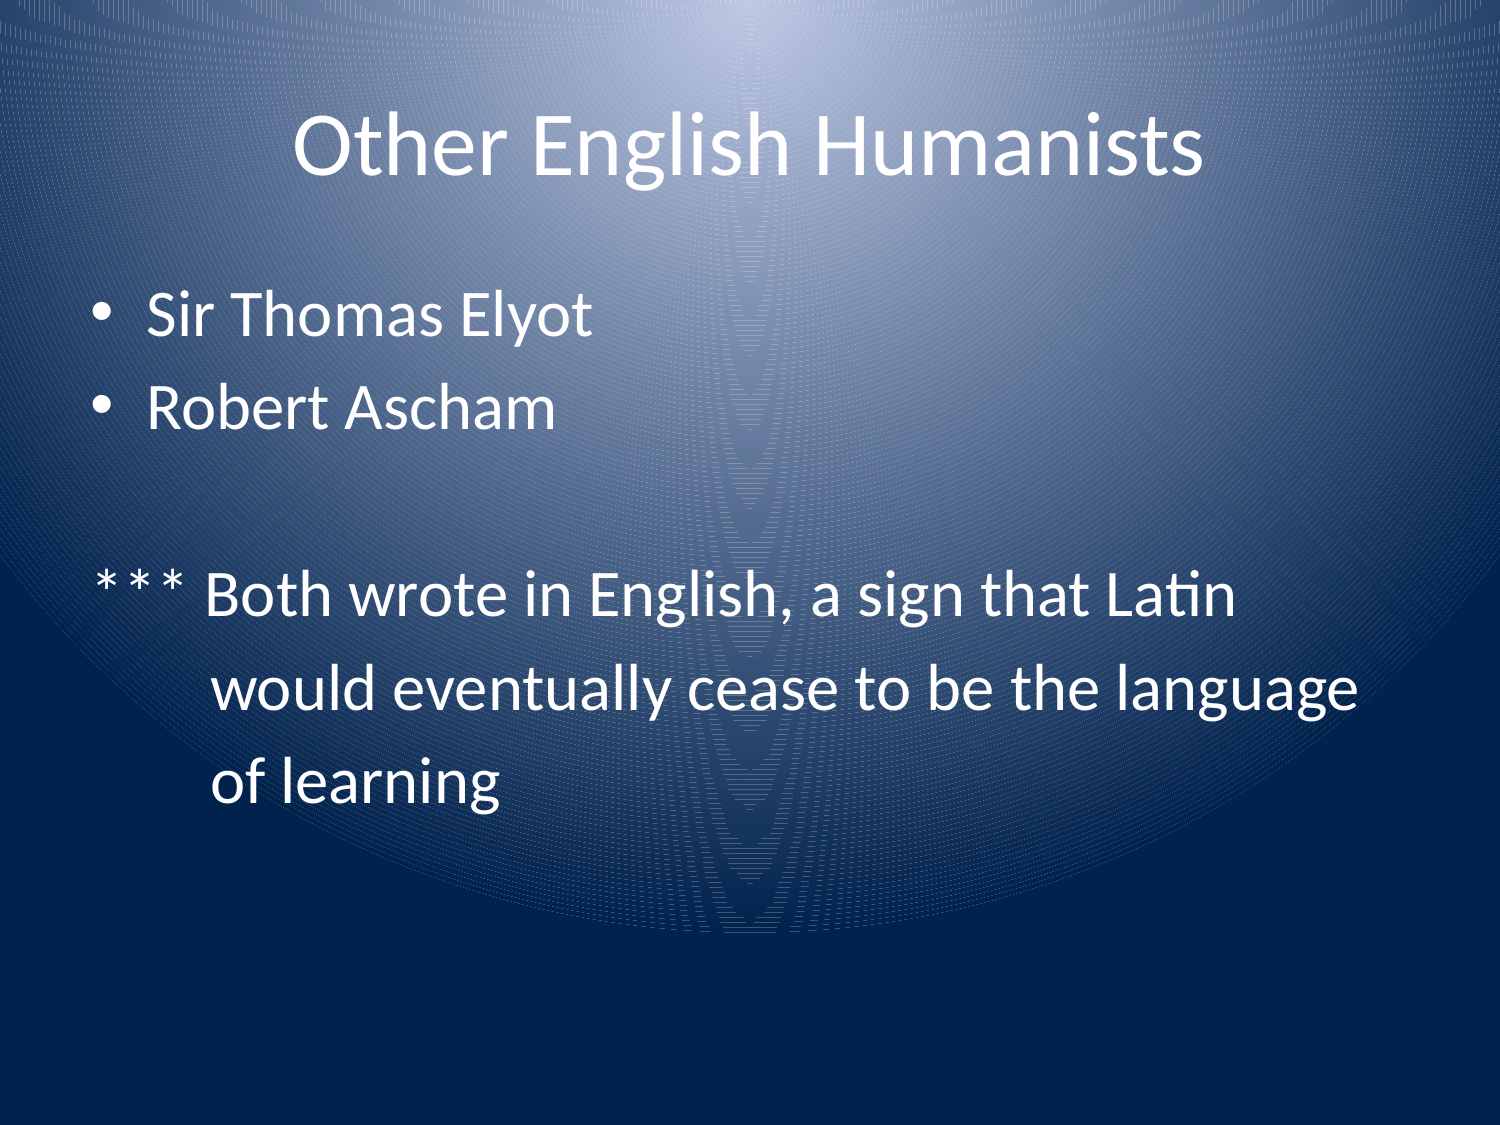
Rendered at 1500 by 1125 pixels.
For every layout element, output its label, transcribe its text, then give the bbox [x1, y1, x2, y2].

title Other English Humanists [75, 45, 1425, 233]
list Sir Thomas Elyot Robert Ascham *** Both wrote in English, a sign that Latin would eventually cease to be the language of learning [75, 262, 1425, 1005]
